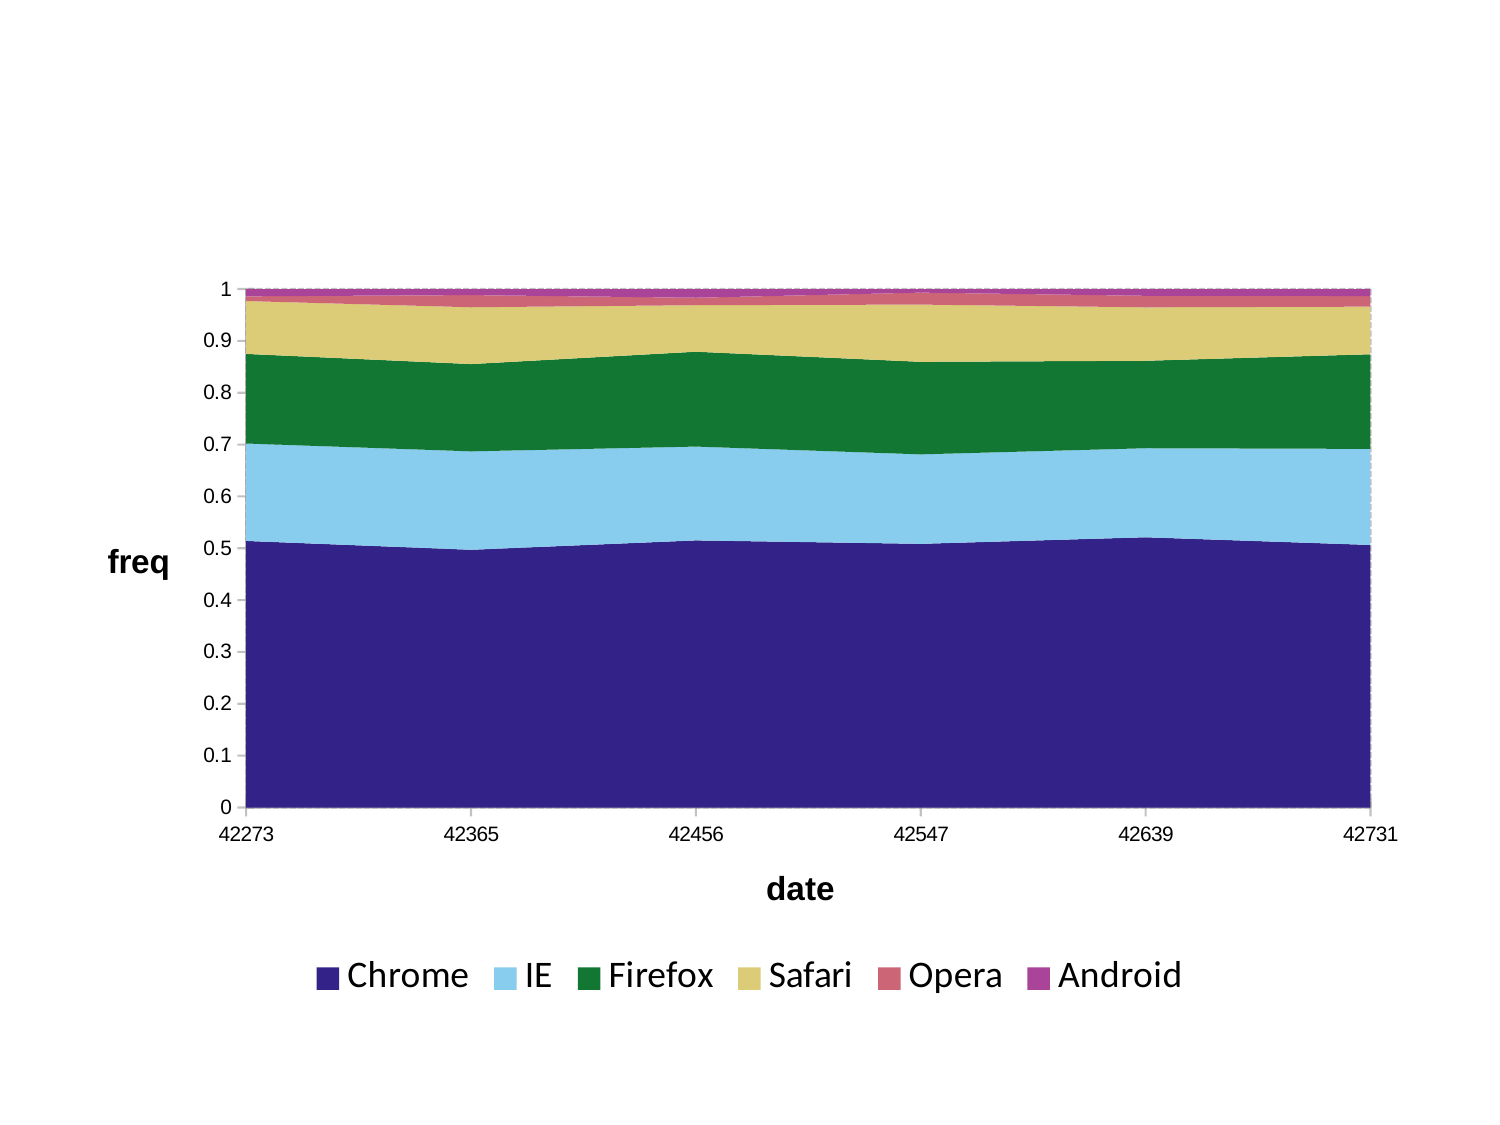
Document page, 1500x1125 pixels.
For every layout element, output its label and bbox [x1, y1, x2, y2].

chart [74, 262, 1426, 1006]
